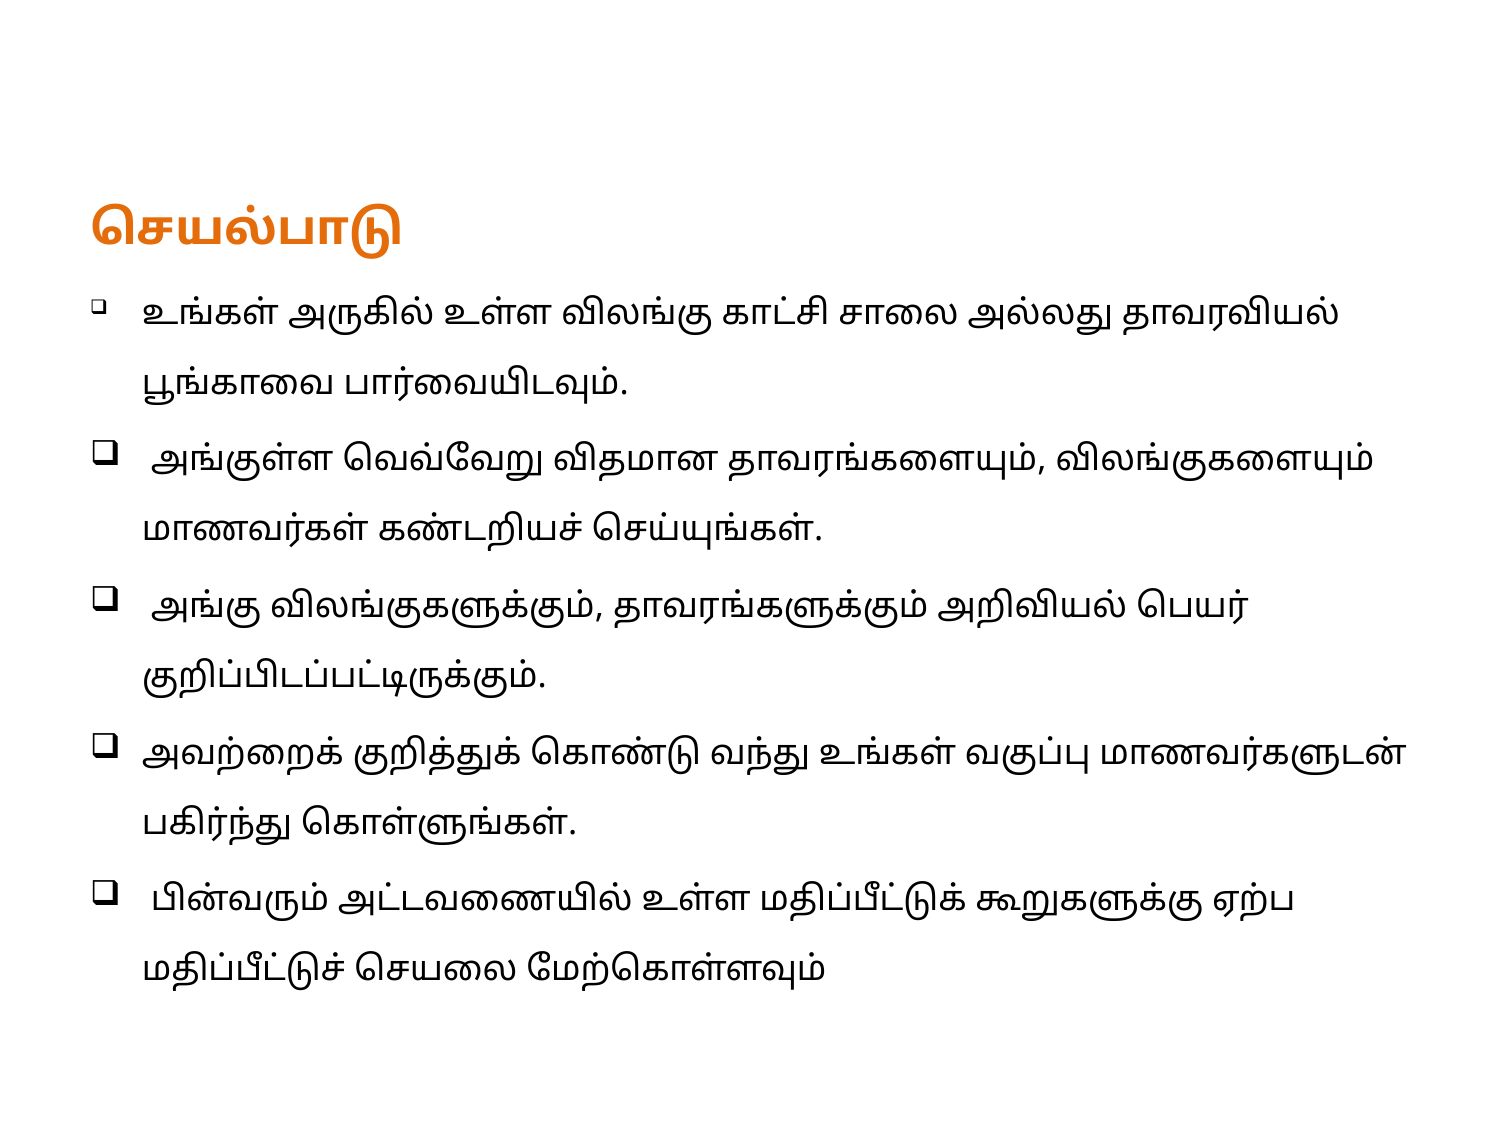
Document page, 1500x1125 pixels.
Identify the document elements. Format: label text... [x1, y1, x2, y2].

list செயல்பாடு உங்கள் அருகில் உள்ள விலங்கு காட்சி சாலை அல்லது தாவரவியல் பூங்காவை பார்வையிடவும். அங்குள்ள வெவ்வேறு விதமான தாவரங்களையும், விலங்குகளையும் மாணவர்கள் கண்டறியச் செய்யுங்கள். அங்கு விலங்குகளுக்கும், தாவரங்களுக்கும் அறிவியல் பெயர் குறிப்பிடப்பட்டிருக்கும். அவற்றைக் குறித்துக் கொண்டு வந்து உங்கள் வகுப்பு மாணவர்களுடன் பகிர்ந்து கொள்ளுங்கள். பின்வரும் அட்டவணையில் உள்ள மதிப்பீட்டுக் கூறுகளுக்கு ஏற்ப மதிப்பீட்டுச் செயலை மேற்கொள்ளவும் [75, 149, 1425, 1005]
